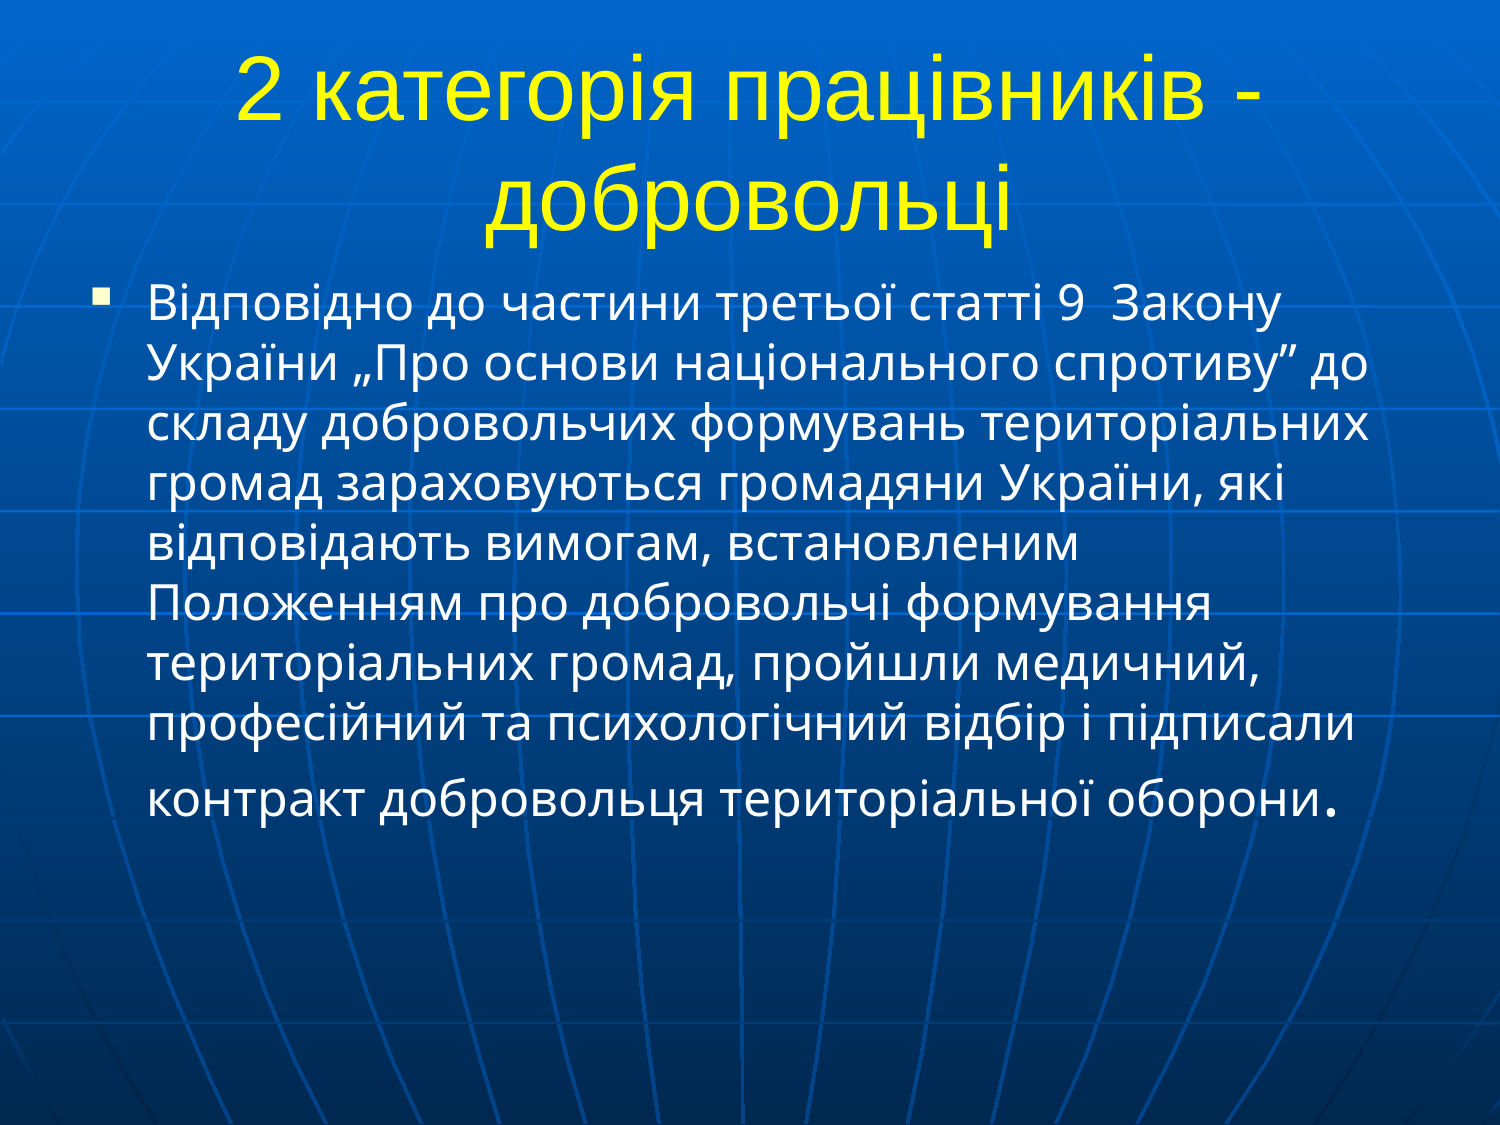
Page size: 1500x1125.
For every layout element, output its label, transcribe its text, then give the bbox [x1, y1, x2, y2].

title 2 категорія працівників - добровольці [75, 45, 1425, 233]
list Відповідно до частини третьої статті 9 Закону України „Про основи національного спротиву” до складу добровольчих формувань територіальних громад зараховуються громадяни України, які відповідають вимогам, встановленим Положенням про добровольчі формування територіальних громад, пройшли медичний, професійний та психологічний відбір і підписали контракт добровольця територіальної оборони. [75, 262, 1425, 1006]
